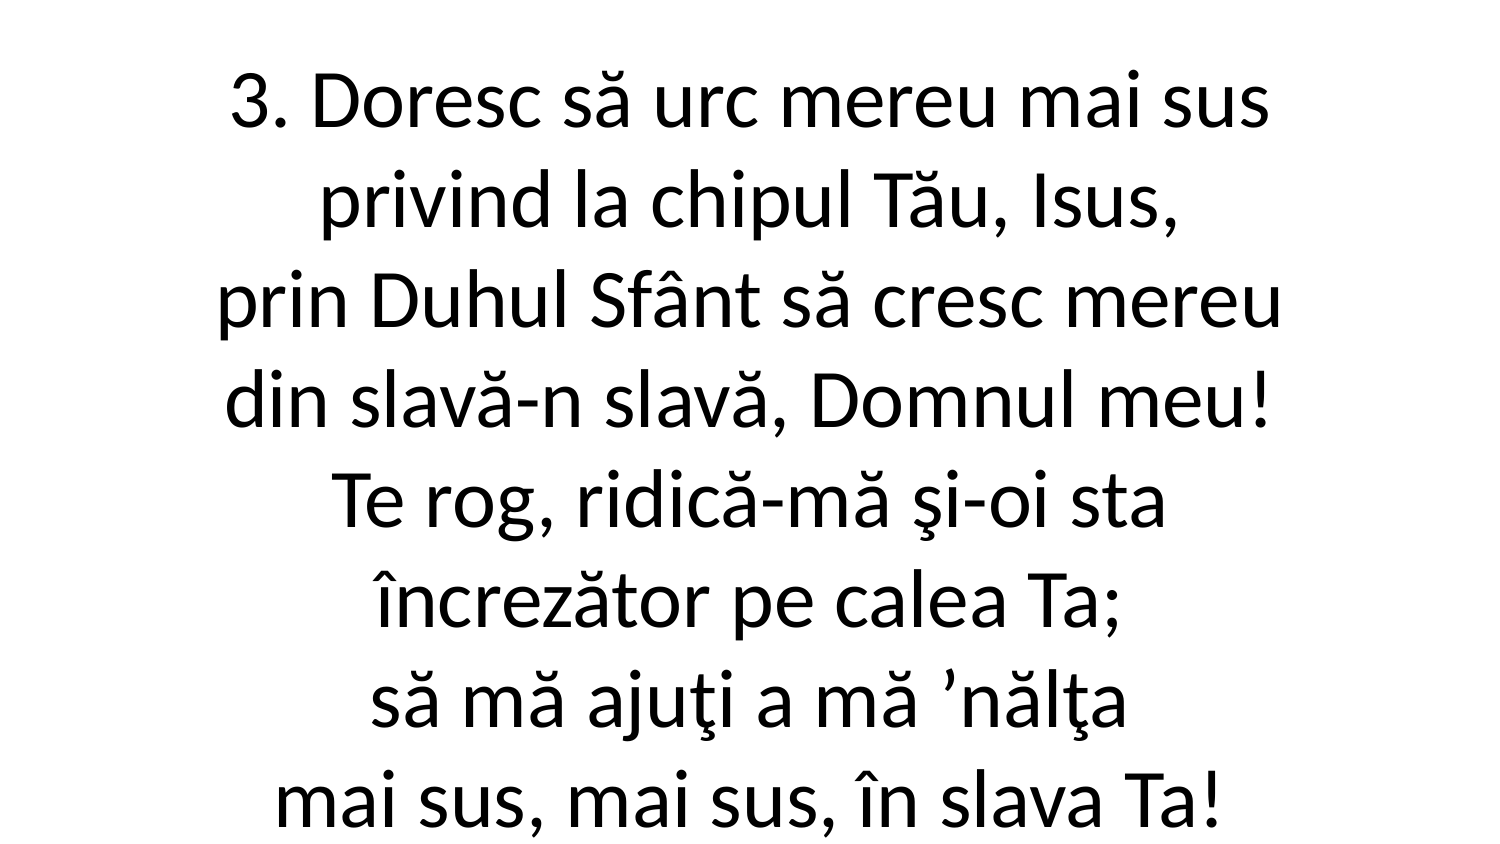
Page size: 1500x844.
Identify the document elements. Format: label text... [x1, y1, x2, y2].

text_box 3. Doresc să urc mereu mai sus privind la chipul Tău, Isus, prin Duhul Sfânt să cresc mereu din slavă-n slavă, Domnul meu! Te rog, ridică-mă şi-oi sta încrezător pe calea Ta; să mă ajuţi a mă ʼnălţa mai sus, mai sus, în slava Ta! [200, 0, 1300, 844]
